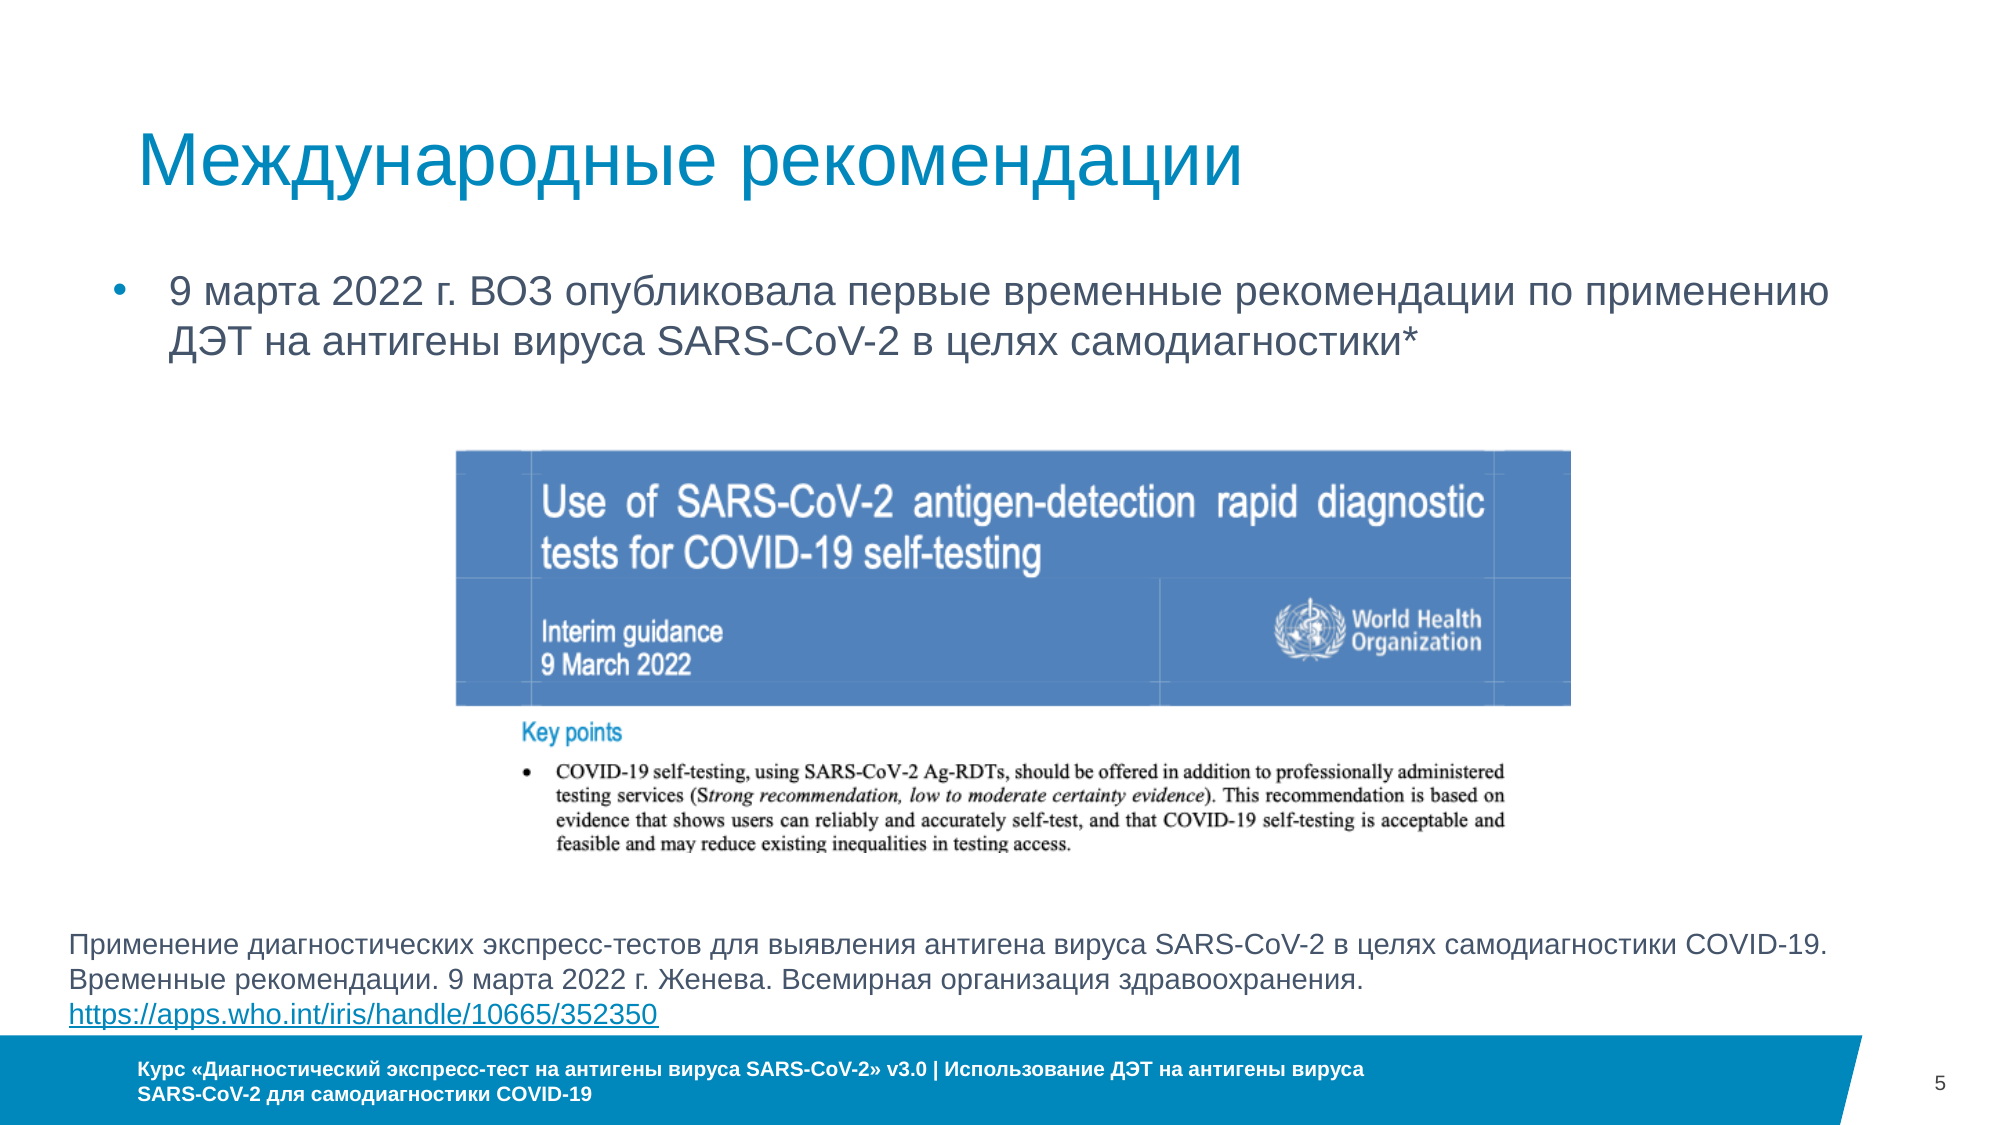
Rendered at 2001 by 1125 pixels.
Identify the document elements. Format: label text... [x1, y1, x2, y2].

text_box Применение диагностических экспресс-тестов для выявления антигена вируса SARS-CoV-2 в целях самодиагностики COVID-19. Временные рекомендации. 9 марта 2022 г. Женева. Всемирная организация здравоохранения. https://apps.who.int/iris/handle/10665/352350 [53, 917, 1911, 1073]
text_box 9 марта 2022 г. ВОЗ опубликовала первые временные рекомендации по применению ДЭТ на антигены вируса SARS-CoV-2 в целях самодиагностики* [97, 256, 1929, 597]
picture [455, 403, 1572, 853]
footer Курс «Диагностический экспресс-тест на антигены вируса SARS-CoV-2» v3.0 | Использование ДЭТ на антигены вируса SARS-CoV-2 для самодиагностики COVID-19 [137, 1039, 1392, 1122]
title Международные рекомендации [137, 47, 1863, 202]
list [137, 597, 1863, 917]
slide_number 5 [1862, 1035, 1947, 1125]
